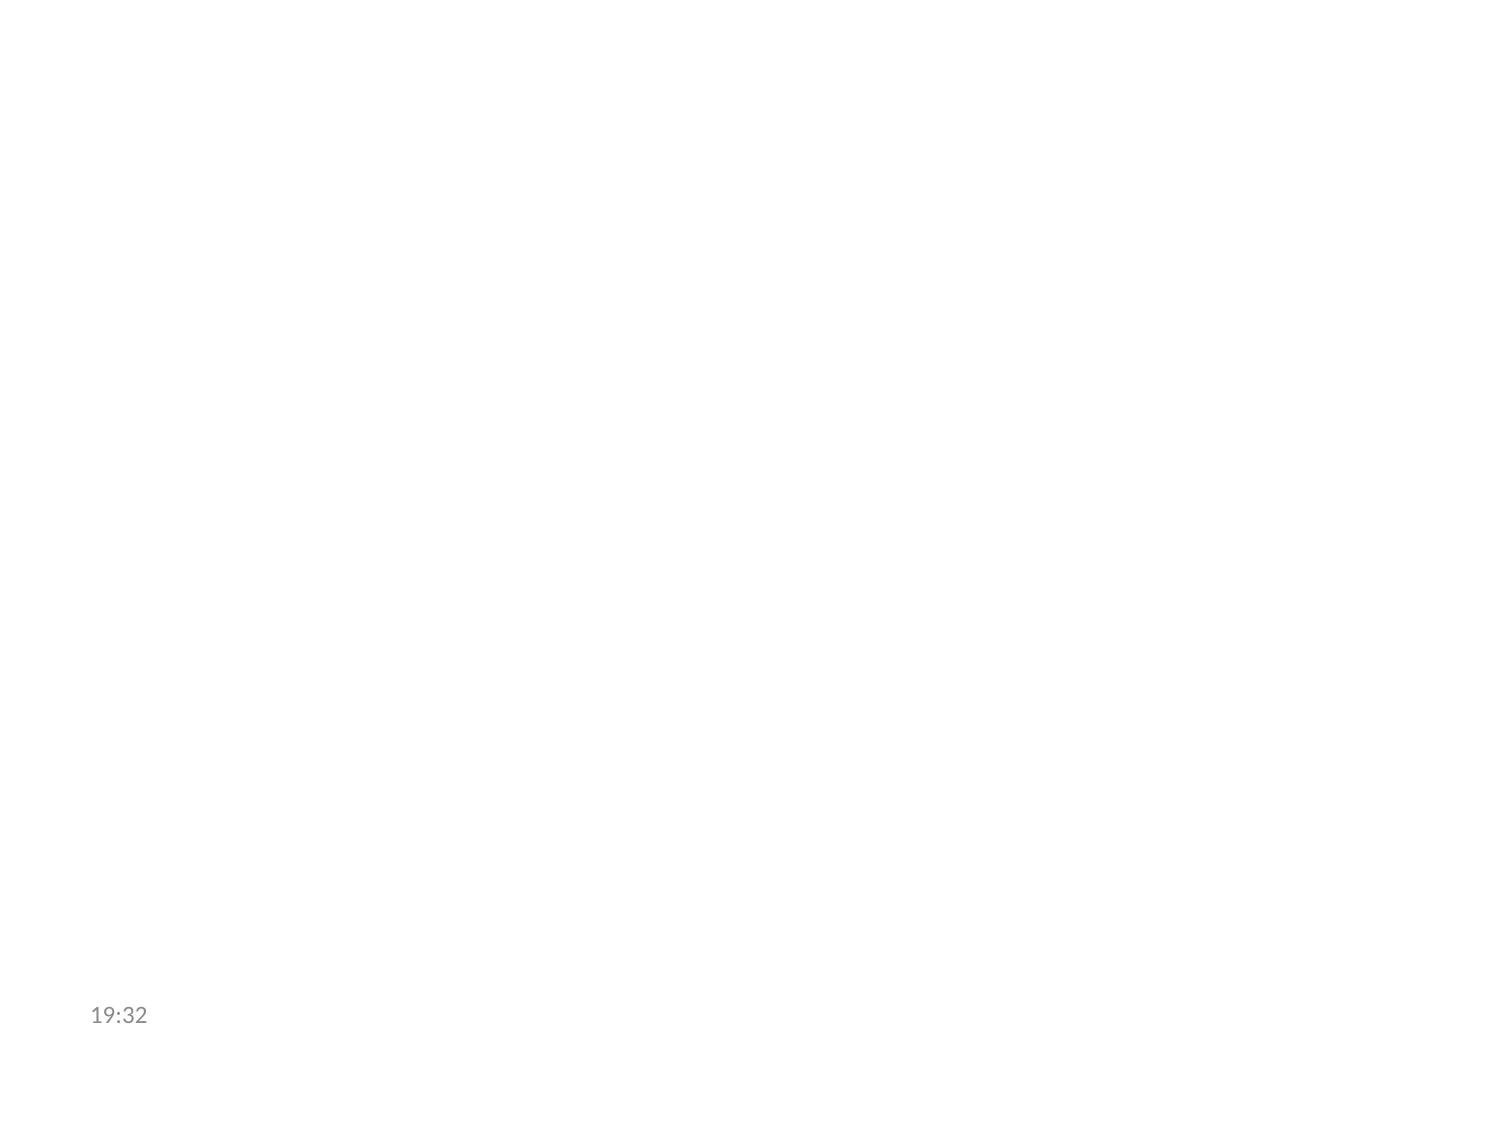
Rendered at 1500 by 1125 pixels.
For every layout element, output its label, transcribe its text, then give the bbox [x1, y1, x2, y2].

text_box 15:35 [75, 983, 425, 1044]
